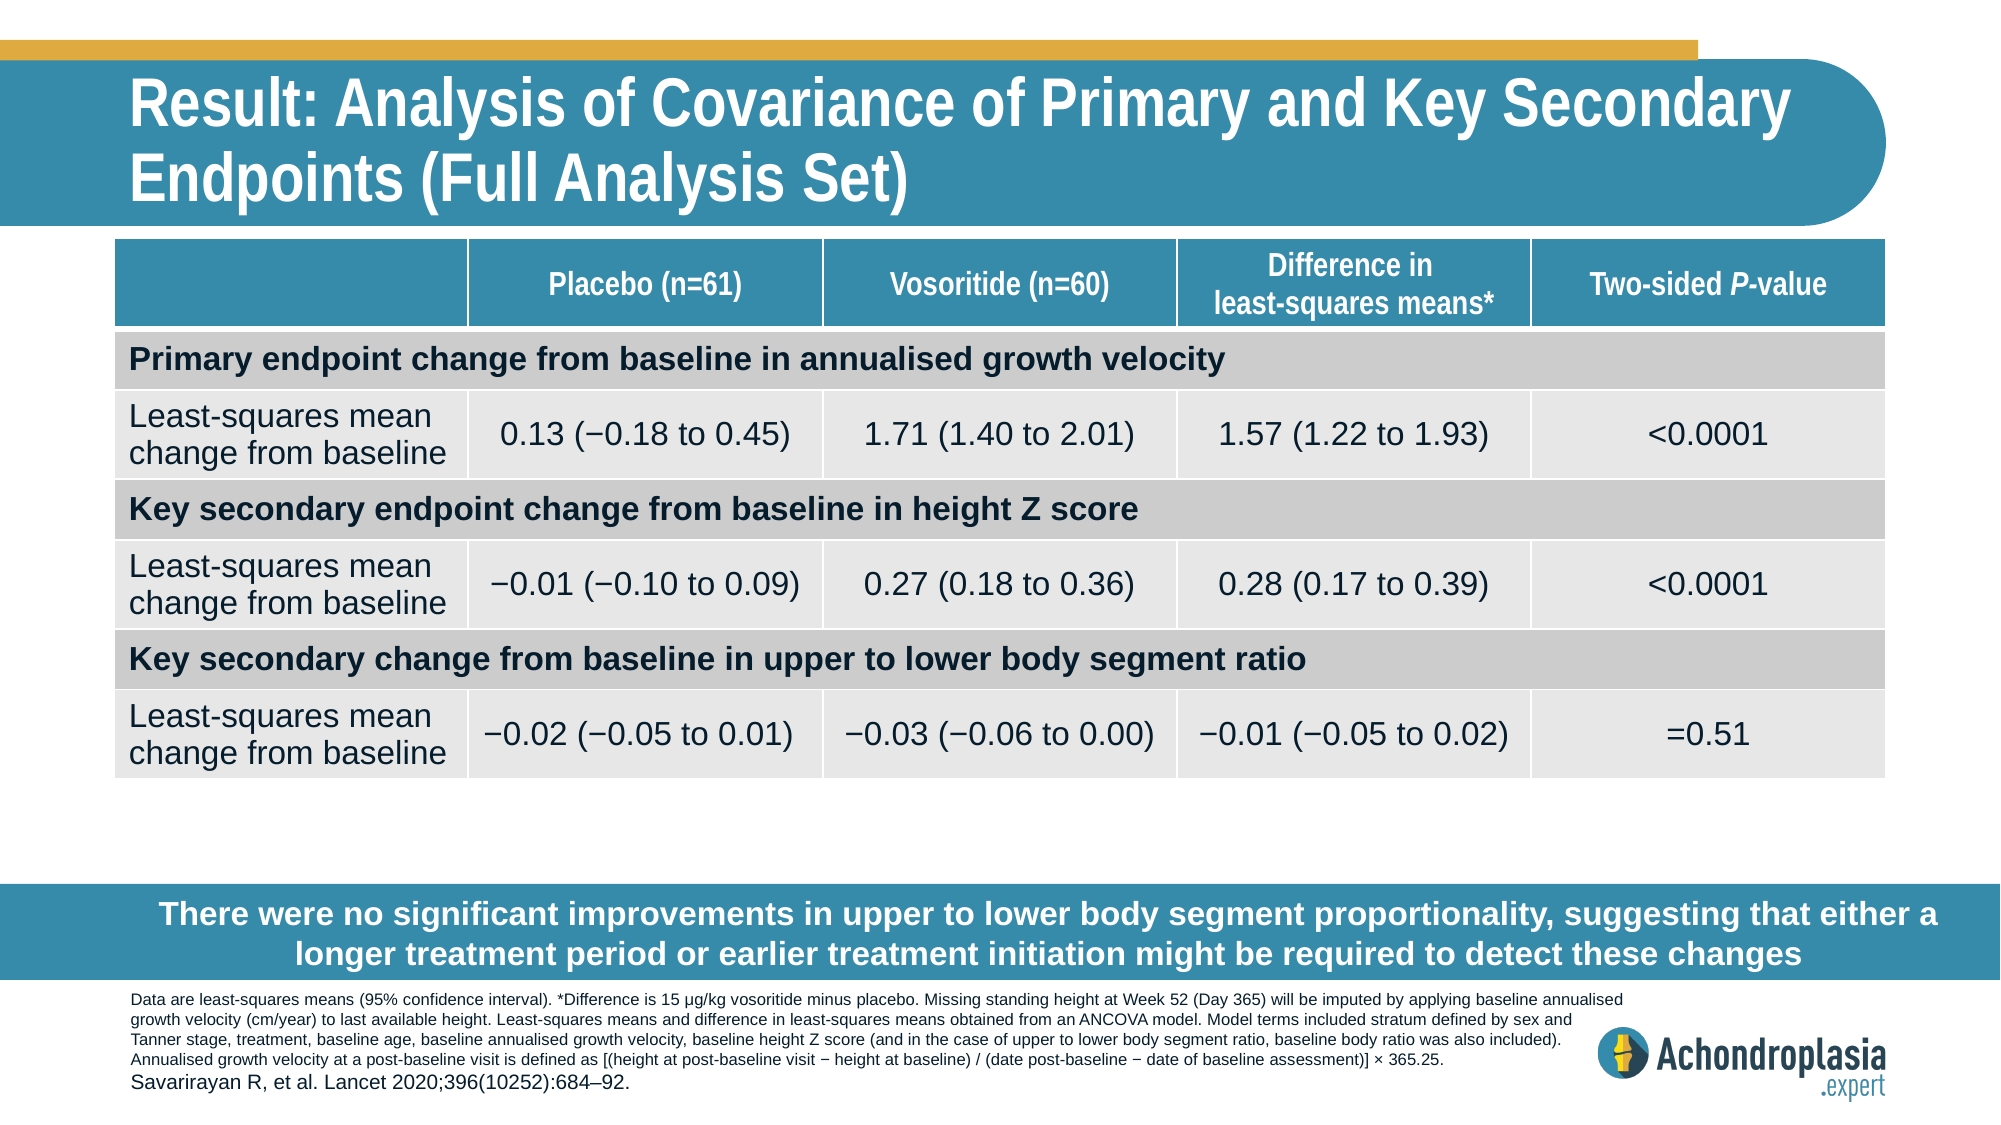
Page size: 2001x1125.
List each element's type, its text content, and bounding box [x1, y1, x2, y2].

table_cell Primary endpoint change from baseline in annualised growth velocity [115, 332, 1885, 389]
table_cell Least-squares mean change from baseline [115, 690, 467, 778]
table_cell Key secondary change from baseline in upper to lower body segment ratio [115, 630, 1885, 689]
table_cell =0.51 [1532, 690, 1885, 778]
table_cell Least-squares mean change from baseline [115, 541, 467, 628]
table_cell 0.27 (0.18 to 0.36) [824, 541, 1176, 628]
table_cell 1.71 (1.40 to 2.01) [824, 391, 1176, 478]
table_cell Key secondary endpoint change from baseline in height Z score [115, 480, 1885, 539]
table_cell 0.28 (0.17 to 0.39) [1178, 541, 1530, 628]
picture [1695, 1027, 1886, 1102]
table_cell −0.02 (−0.05 to 0.01) [469, 690, 822, 778]
table_cell −0.03 (−0.06 to 0.00) [824, 690, 1176, 778]
table_cell <0.0001 [1532, 391, 1885, 478]
footer Data are least-squares means (95% confidence interval). *Difference is 15 μg/kg vosoritide minus placebo. Missing standing height at Week 52 (Day 365) will be imputed by applying baseline annualised growth velocity (cm/year) to last available height. Least-squares means and difference in least-squares means obtained from an ANCOVA model. Model terms included stratum defined by sex and Tanner stage, treatment, baseline age, baseline annualised growth velocity, baseline height Z score (and in the case of upper to lower body segment ratio, baseline body ratio was also included). Annualised growth velocity at a post-baseline visit is defined as [(height at post-baseline visit − height at baseline) / (date post-baseline − date of baseline assessment)] × 365.25. Savarirayan R, et al. Lancet 2020;396(10252):684–92. [115, 1005, 1695, 1102]
table_header Difference in least-squares means* [1178, 239, 1530, 326]
table_cell <0.0001 [1532, 541, 1885, 628]
table_header Placebo (n=61) [469, 239, 822, 326]
table_cell 1.57 (1.22 to 1.93) [1178, 391, 1530, 478]
table_cell −0.01 (−0.10 to 0.09) [469, 541, 822, 628]
table_cell 0.13 (−0.18 to 0.45) [469, 391, 822, 478]
table_header [115, 239, 467, 326]
table_cell −0.01 (−0.05 to 0.02) [1178, 690, 1530, 778]
title Result: Analysis of Covariance of Primary and Key Secondary Endpoints (Full Analysis Set) [114, 59, 1886, 225]
list There were no significant improvements in upper to lower body segment proportionality, suggesting that either a longer treatment period or earlier treatment initiation might be required to detect these changes [0, 883, 2000, 980]
table_header Two-sided P-value [1532, 239, 1885, 326]
table_cell Least-squares mean change from baseline [115, 391, 467, 478]
table_header Vosoritide (n=60) [824, 239, 1176, 326]
